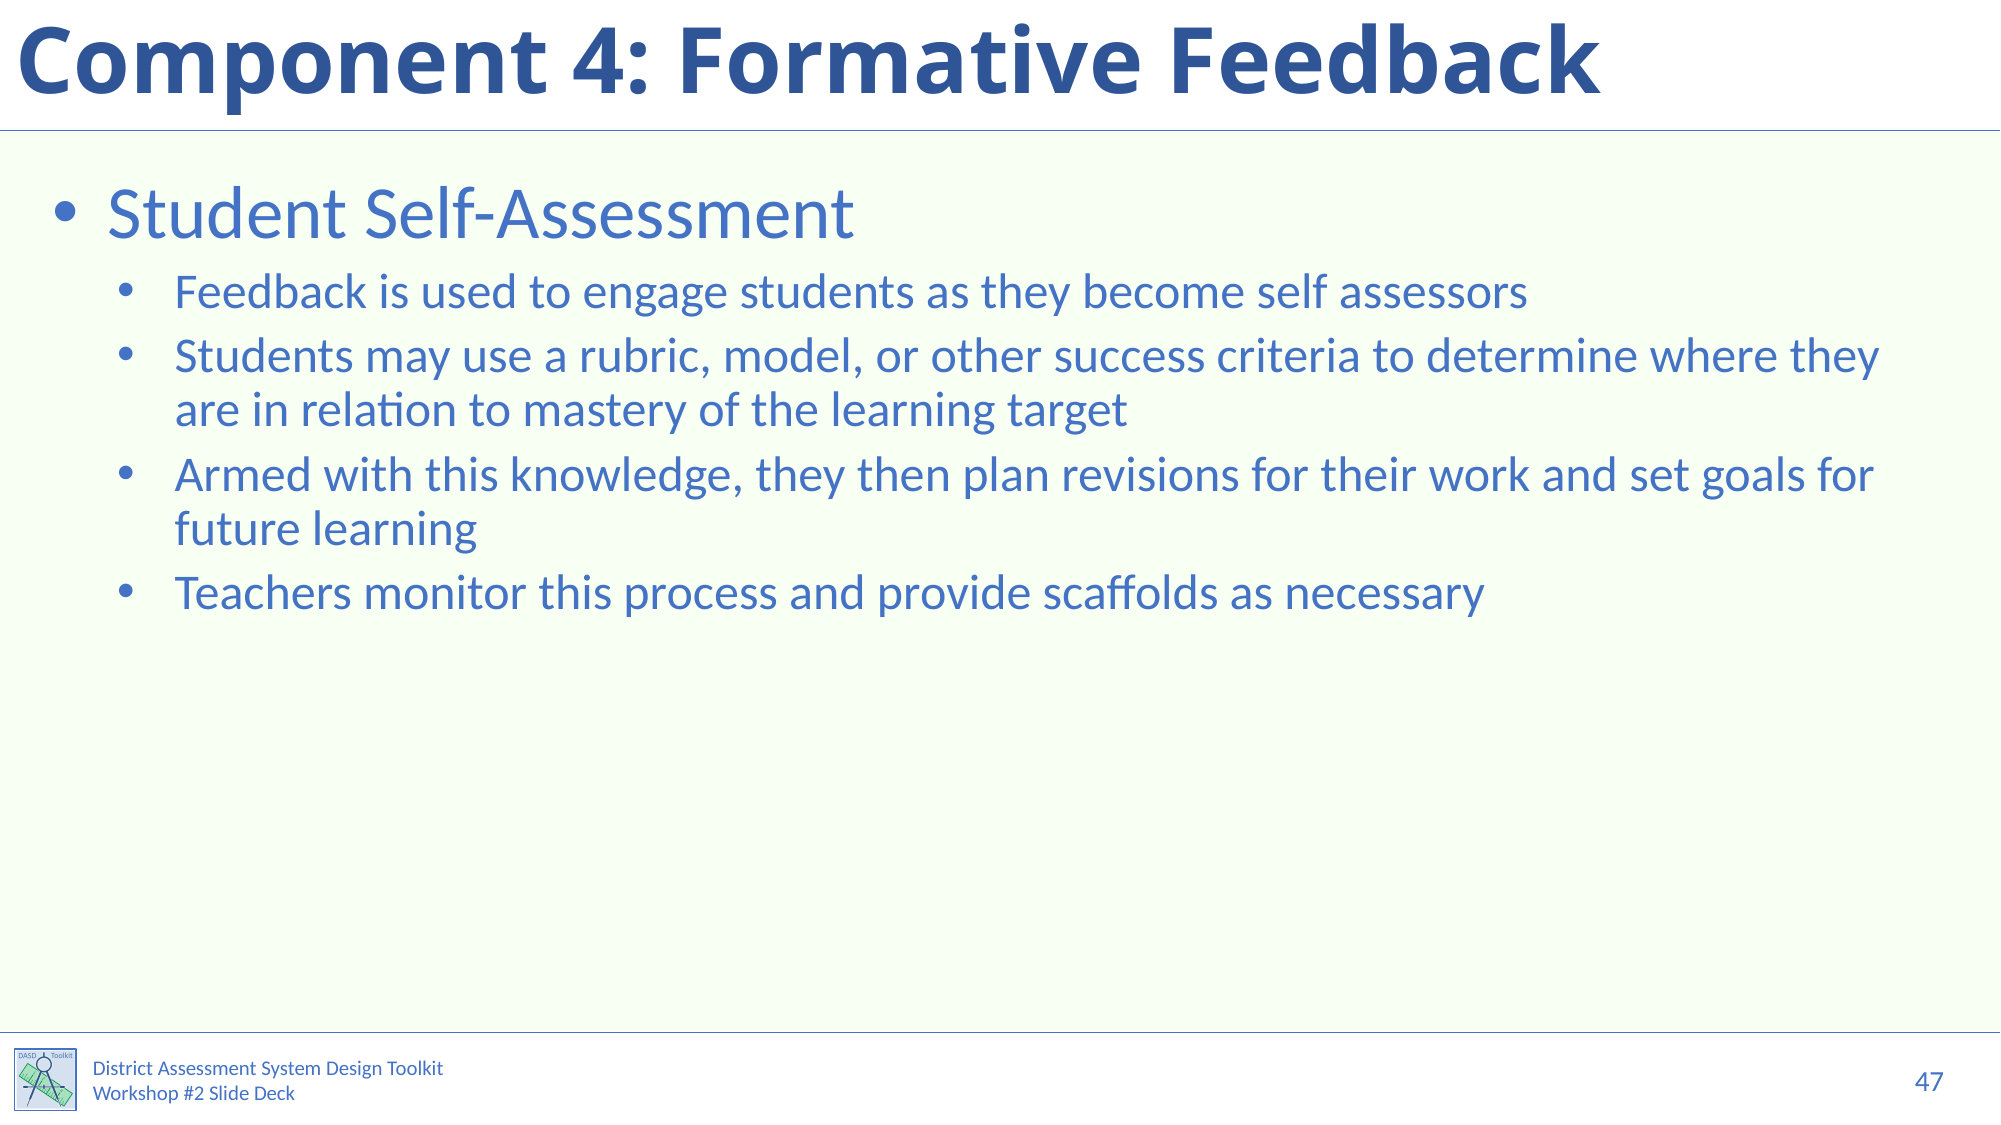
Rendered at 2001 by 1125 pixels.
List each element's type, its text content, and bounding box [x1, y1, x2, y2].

list Student Self-Assessment Feedback is used to engage students as they become self assessors Students may use a rubric, model, or other success criteria to determine where they are in relation to mastery of the learning target Armed with this knowledge, they then plan revisions for their work and set goals for future learning Teachers monitor this process and provide scaffolds as necessary [37, 166, 1962, 1002]
title Component 4: Formative Feedback [0, 0, 2000, 129]
picture [15, 1050, 75, 1110]
